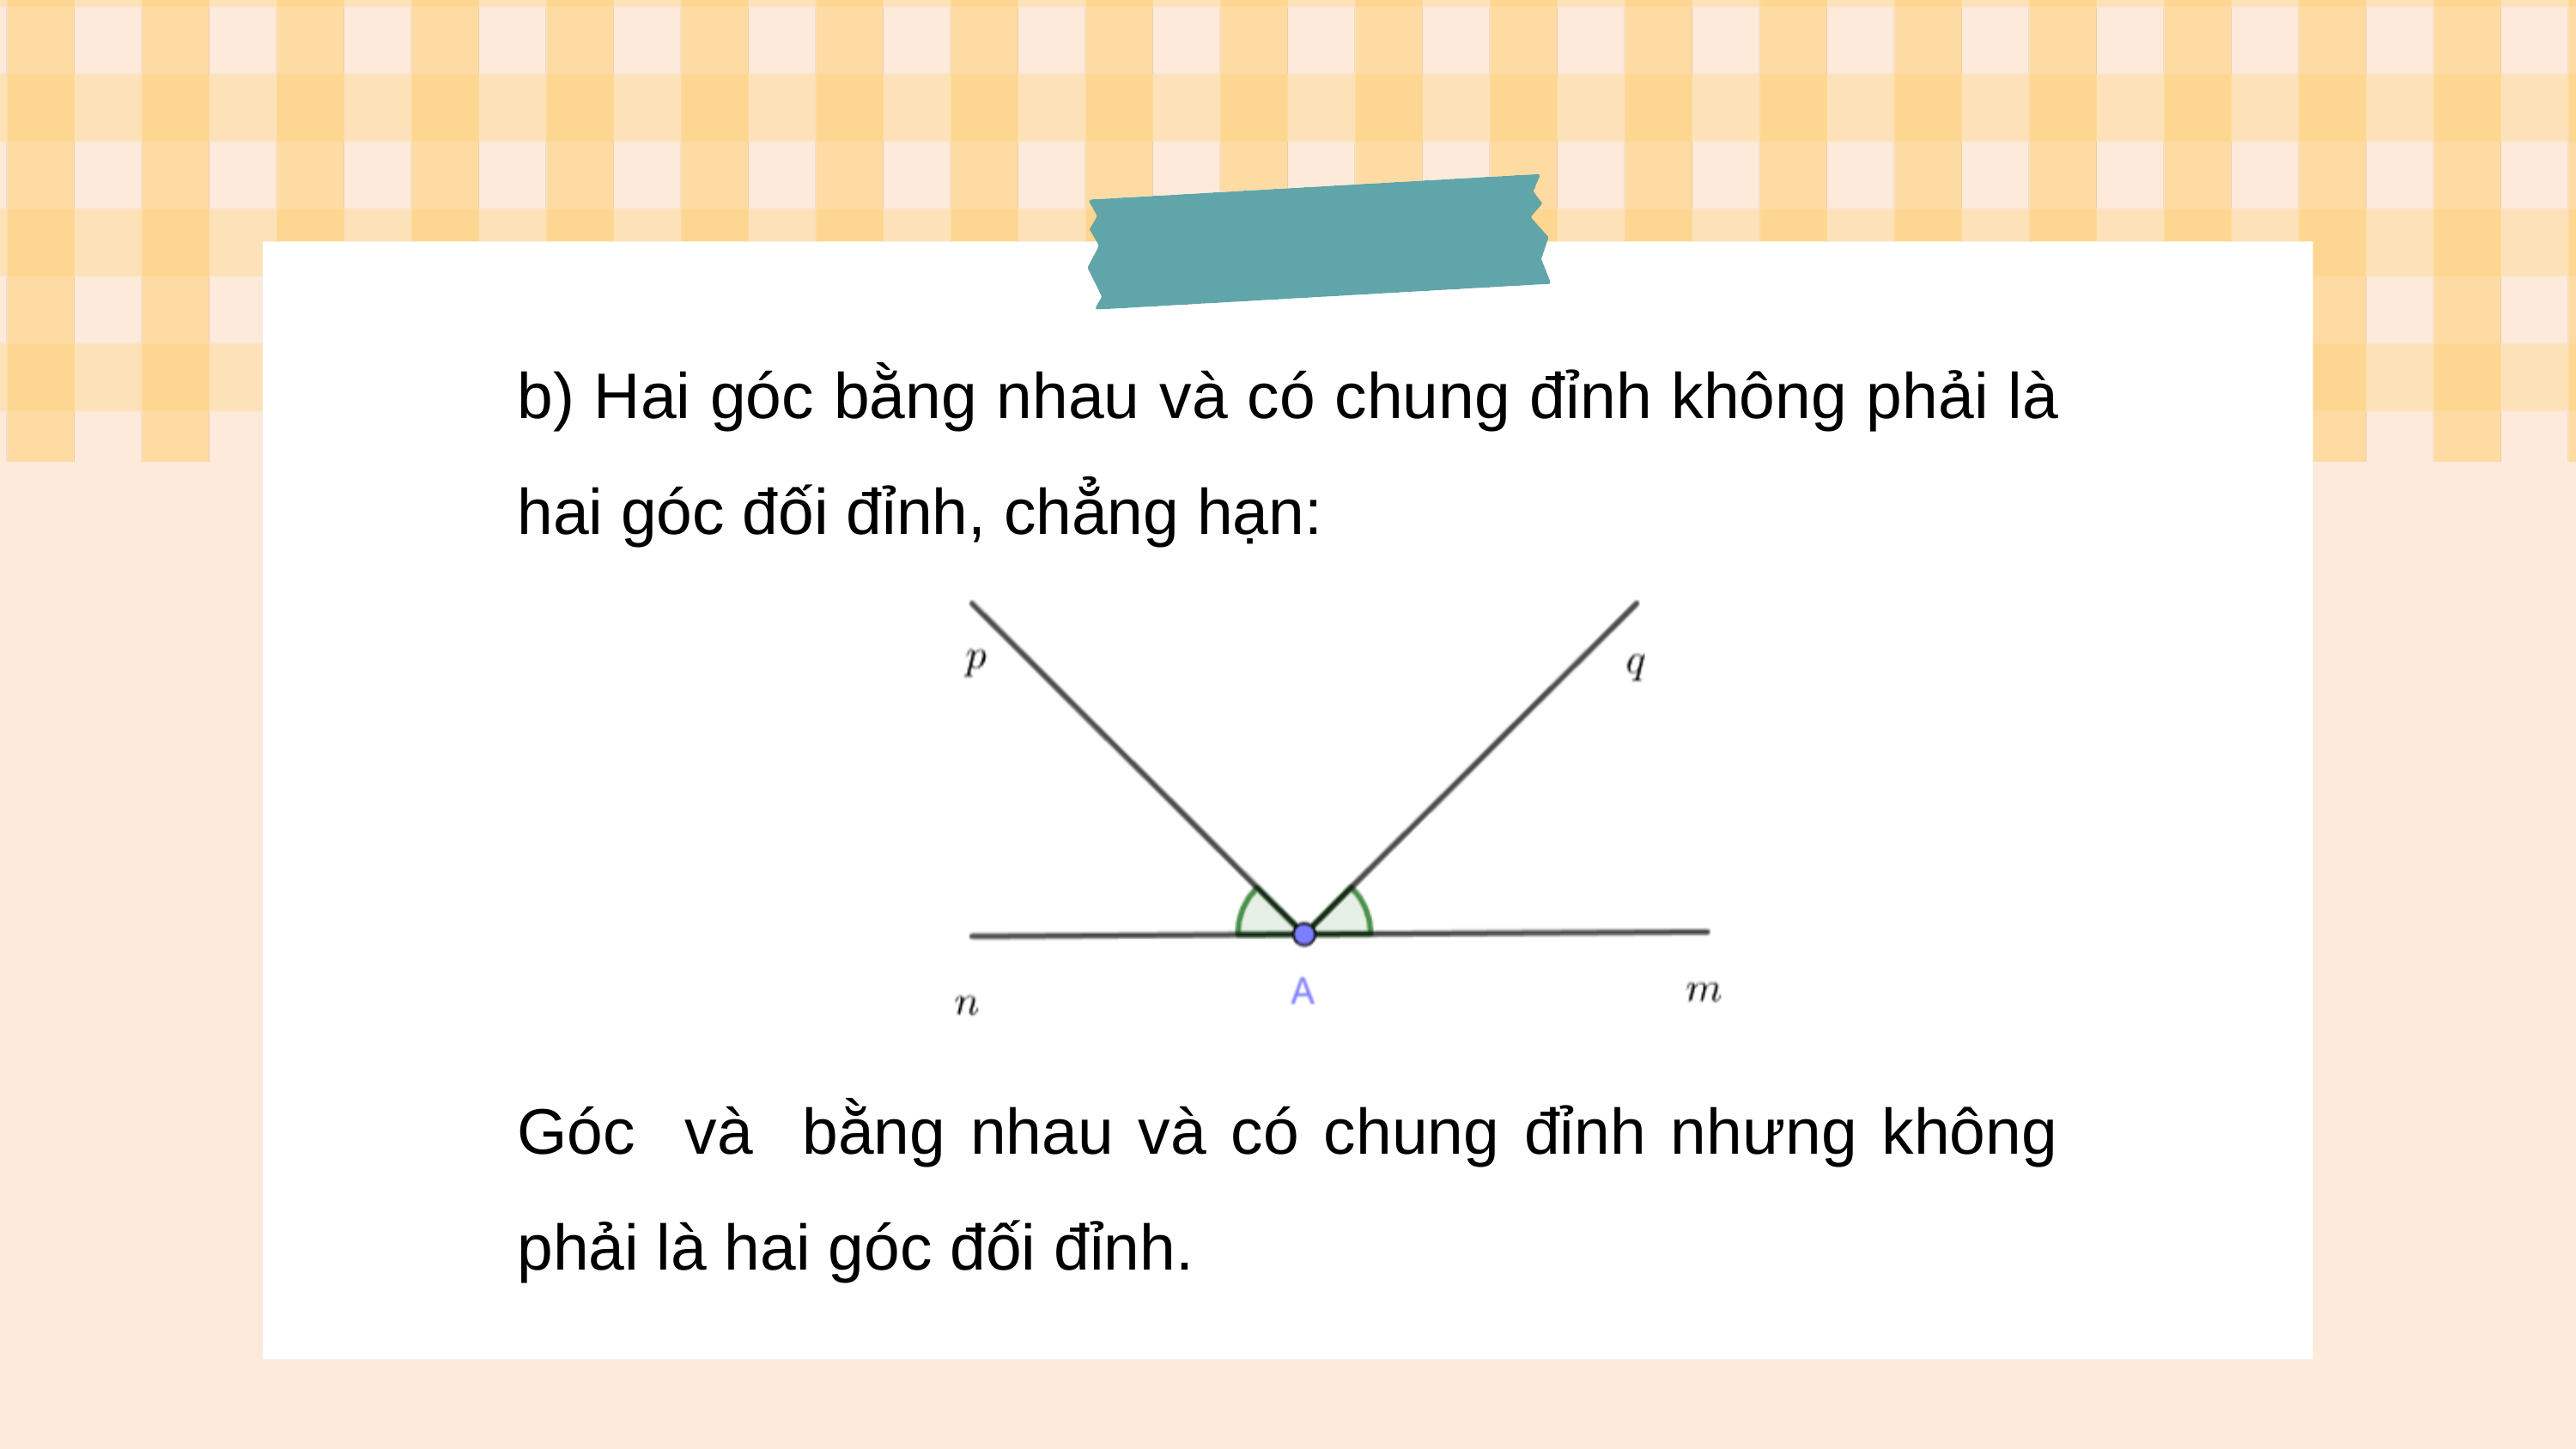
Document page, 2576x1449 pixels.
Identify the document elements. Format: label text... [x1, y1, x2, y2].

text_box b) Hai góc bằng nhau và có chung đỉnh không phải là hai góc đối đỉnh, chẳng hạn: [504, 471, 2072, 555]
picture [878, 558, 1758, 1043]
text_box [263, 471, 2313, 1360]
picture [0, 0, 2576, 462]
